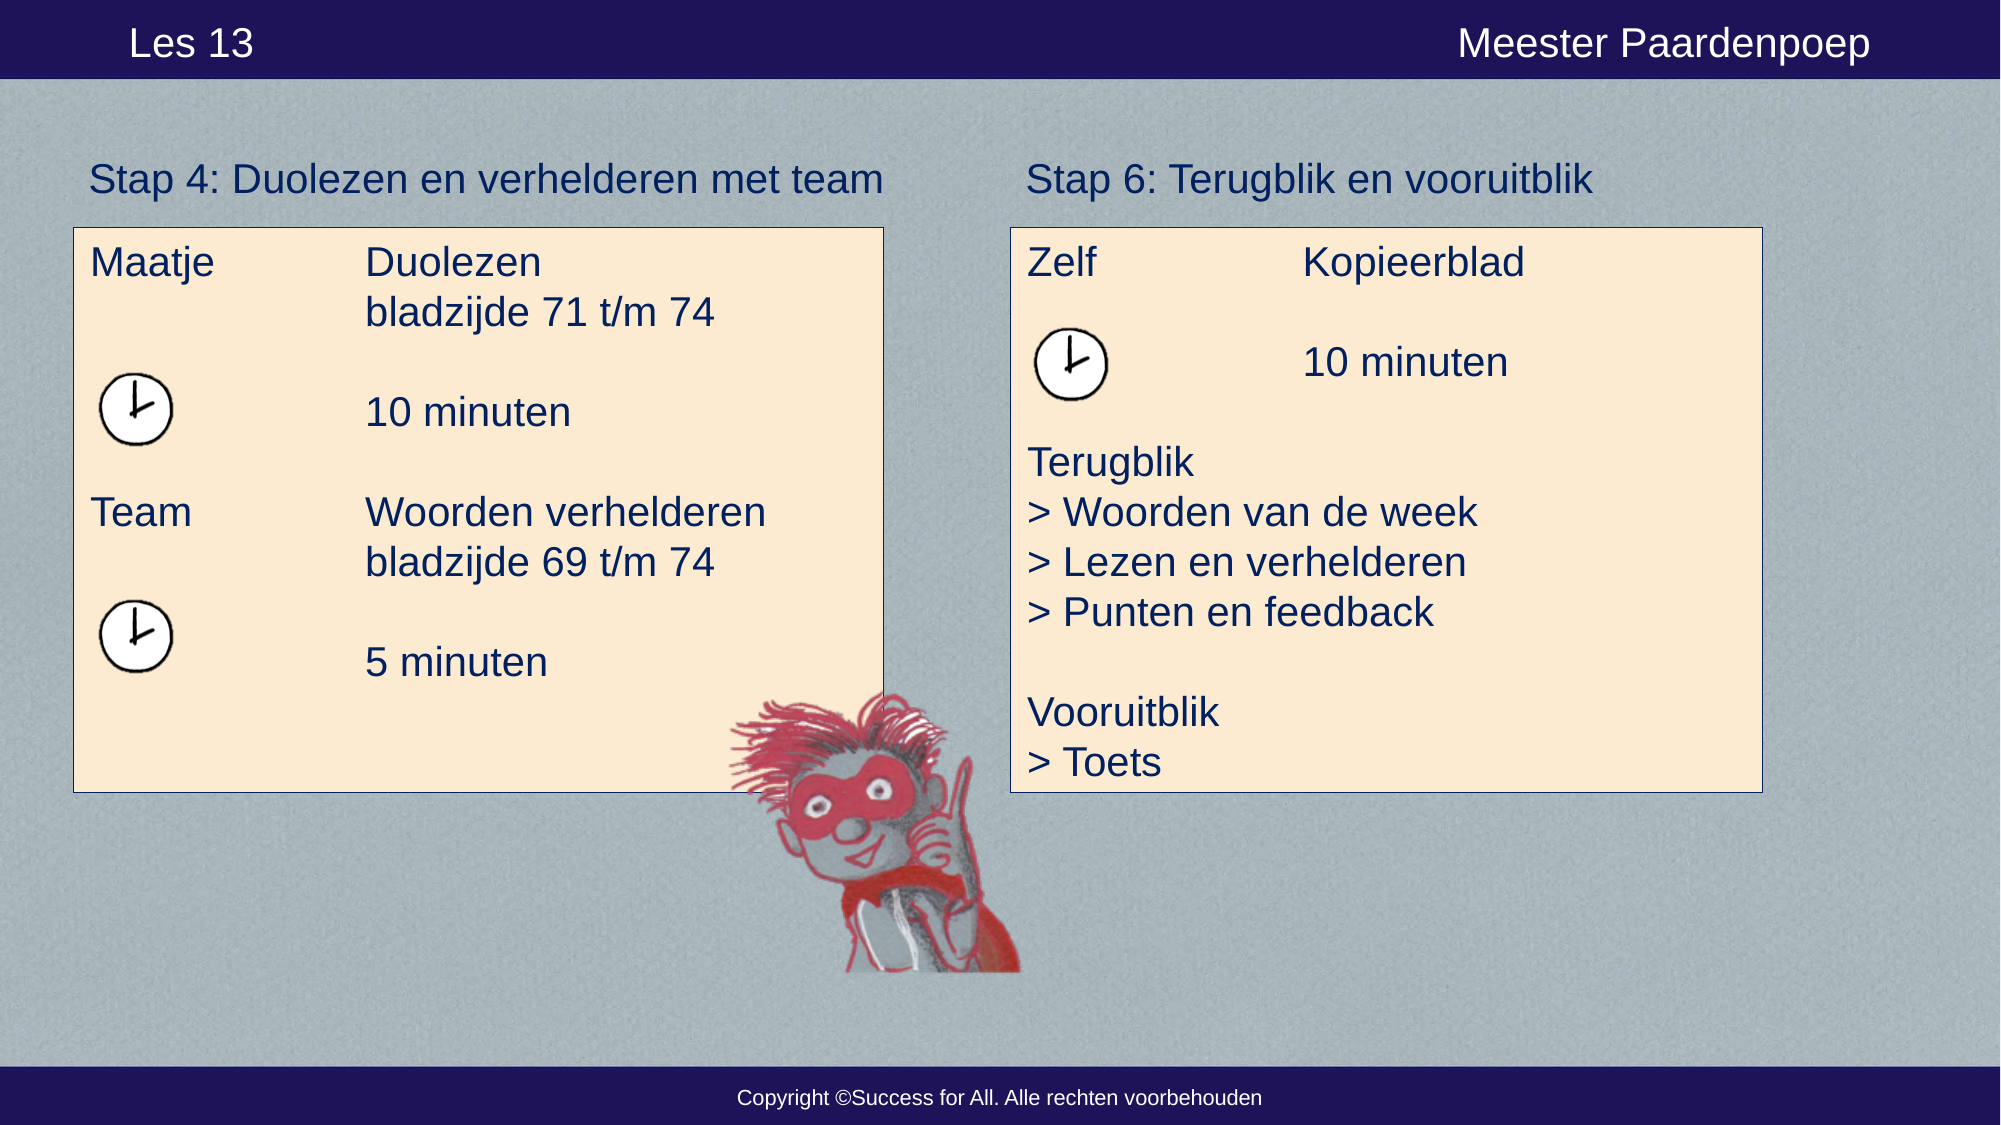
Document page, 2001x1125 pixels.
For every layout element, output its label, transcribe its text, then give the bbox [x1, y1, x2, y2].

text_box Stap 6: Terugblik en vooruitblik [1010, 144, 1804, 209]
text_box Copyright ©Success for All. Alle rechten voorbehouden [0, 1076, 2000, 1125]
text_box Maatje Duolezen bladzijde 71 t/m 74 10 minuten Team Woorden verhelderen bladzijde 69 t/m 74 5 minuten [73, 227, 884, 793]
text_box Stap 4: Duolezen en verhelderen met team [73, 144, 917, 209]
text_box Les 13 [114, 8, 354, 73]
text_box Zelf Kopieerblad 10 minuten Terugblik > Woorden van de week > Lezen en verhelderen > Punten en feedback Vooruitblik > Toets [1010, 227, 1763, 793]
picture [0, 0, 2001, 1125]
text_box Meester Paardenpoep [999, 8, 1886, 73]
